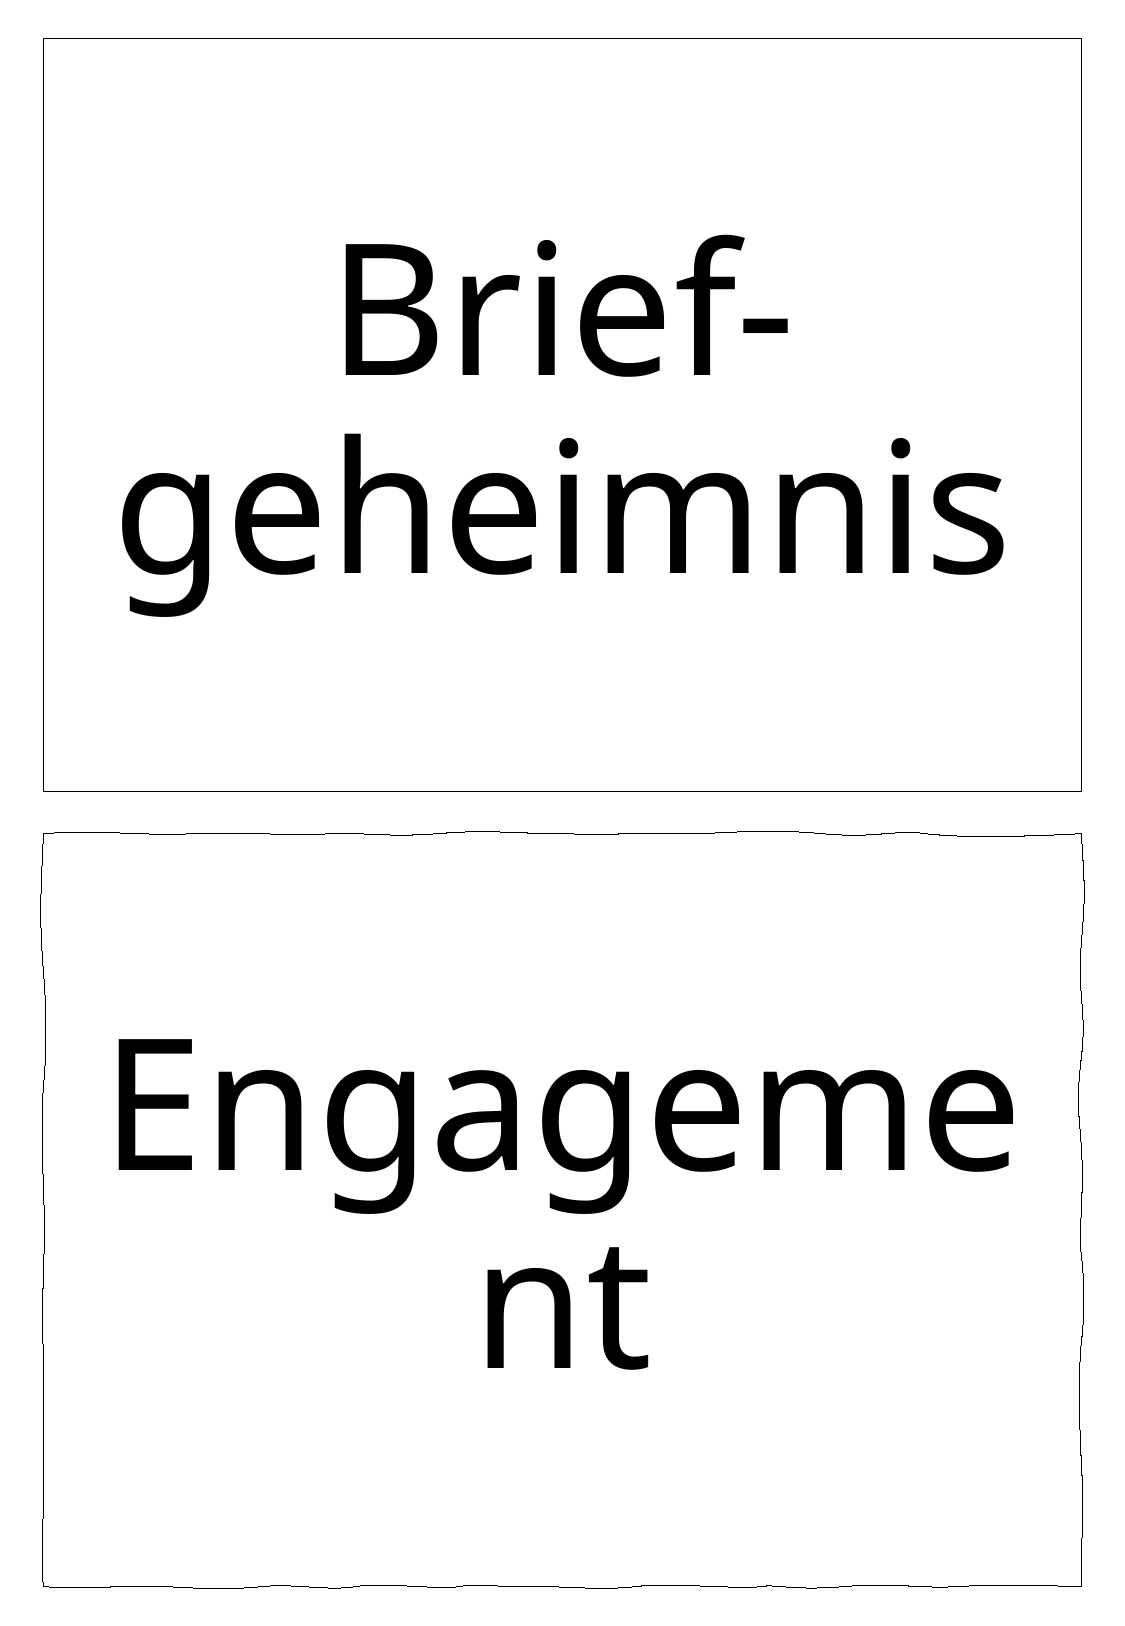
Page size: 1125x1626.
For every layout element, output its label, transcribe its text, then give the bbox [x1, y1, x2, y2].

text_box Engagement [40, 830, 1085, 1590]
title Brief-geheimnis [43, 38, 1082, 792]
